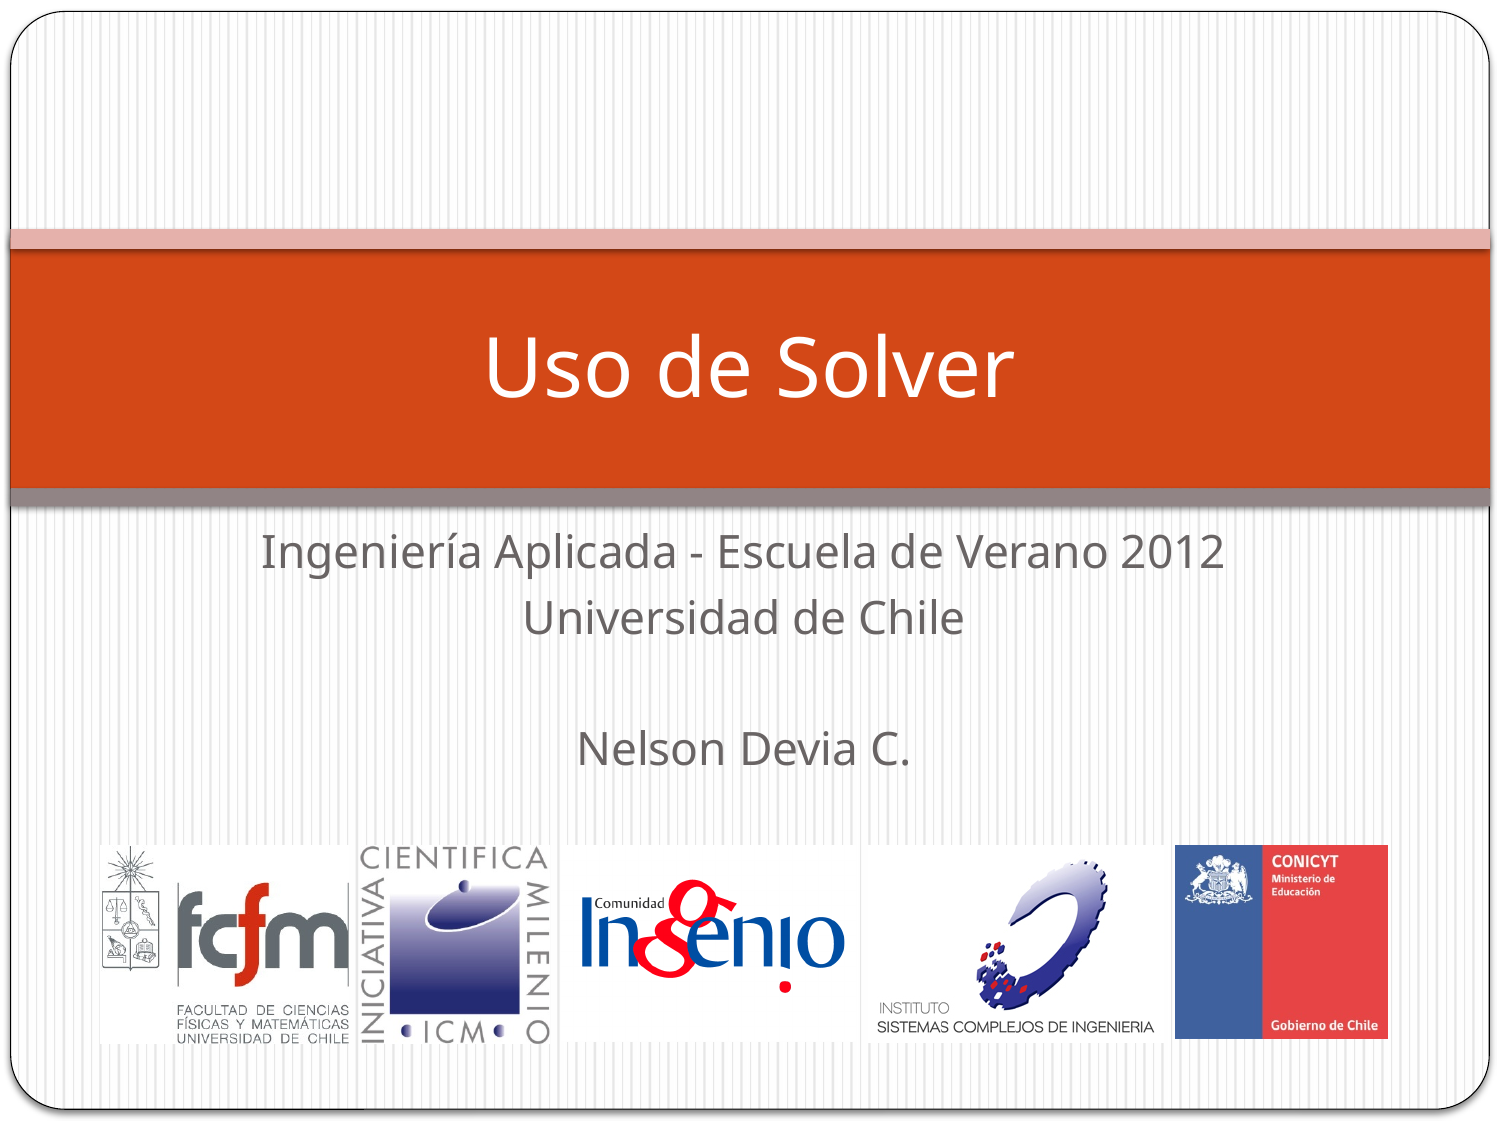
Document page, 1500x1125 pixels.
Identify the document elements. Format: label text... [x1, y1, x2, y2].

picture [359, 845, 550, 1045]
picture [1174, 845, 1389, 1039]
picture [560, 845, 857, 1042]
subtitle Ingeniería Aplicada - Escuela de Verano 2012 Universidad de Chile Nelson Devia C. [242, 515, 1247, 823]
picture [100, 845, 349, 1044]
title Uso de Solver [75, 247, 1425, 489]
picture [867, 845, 1164, 1044]
